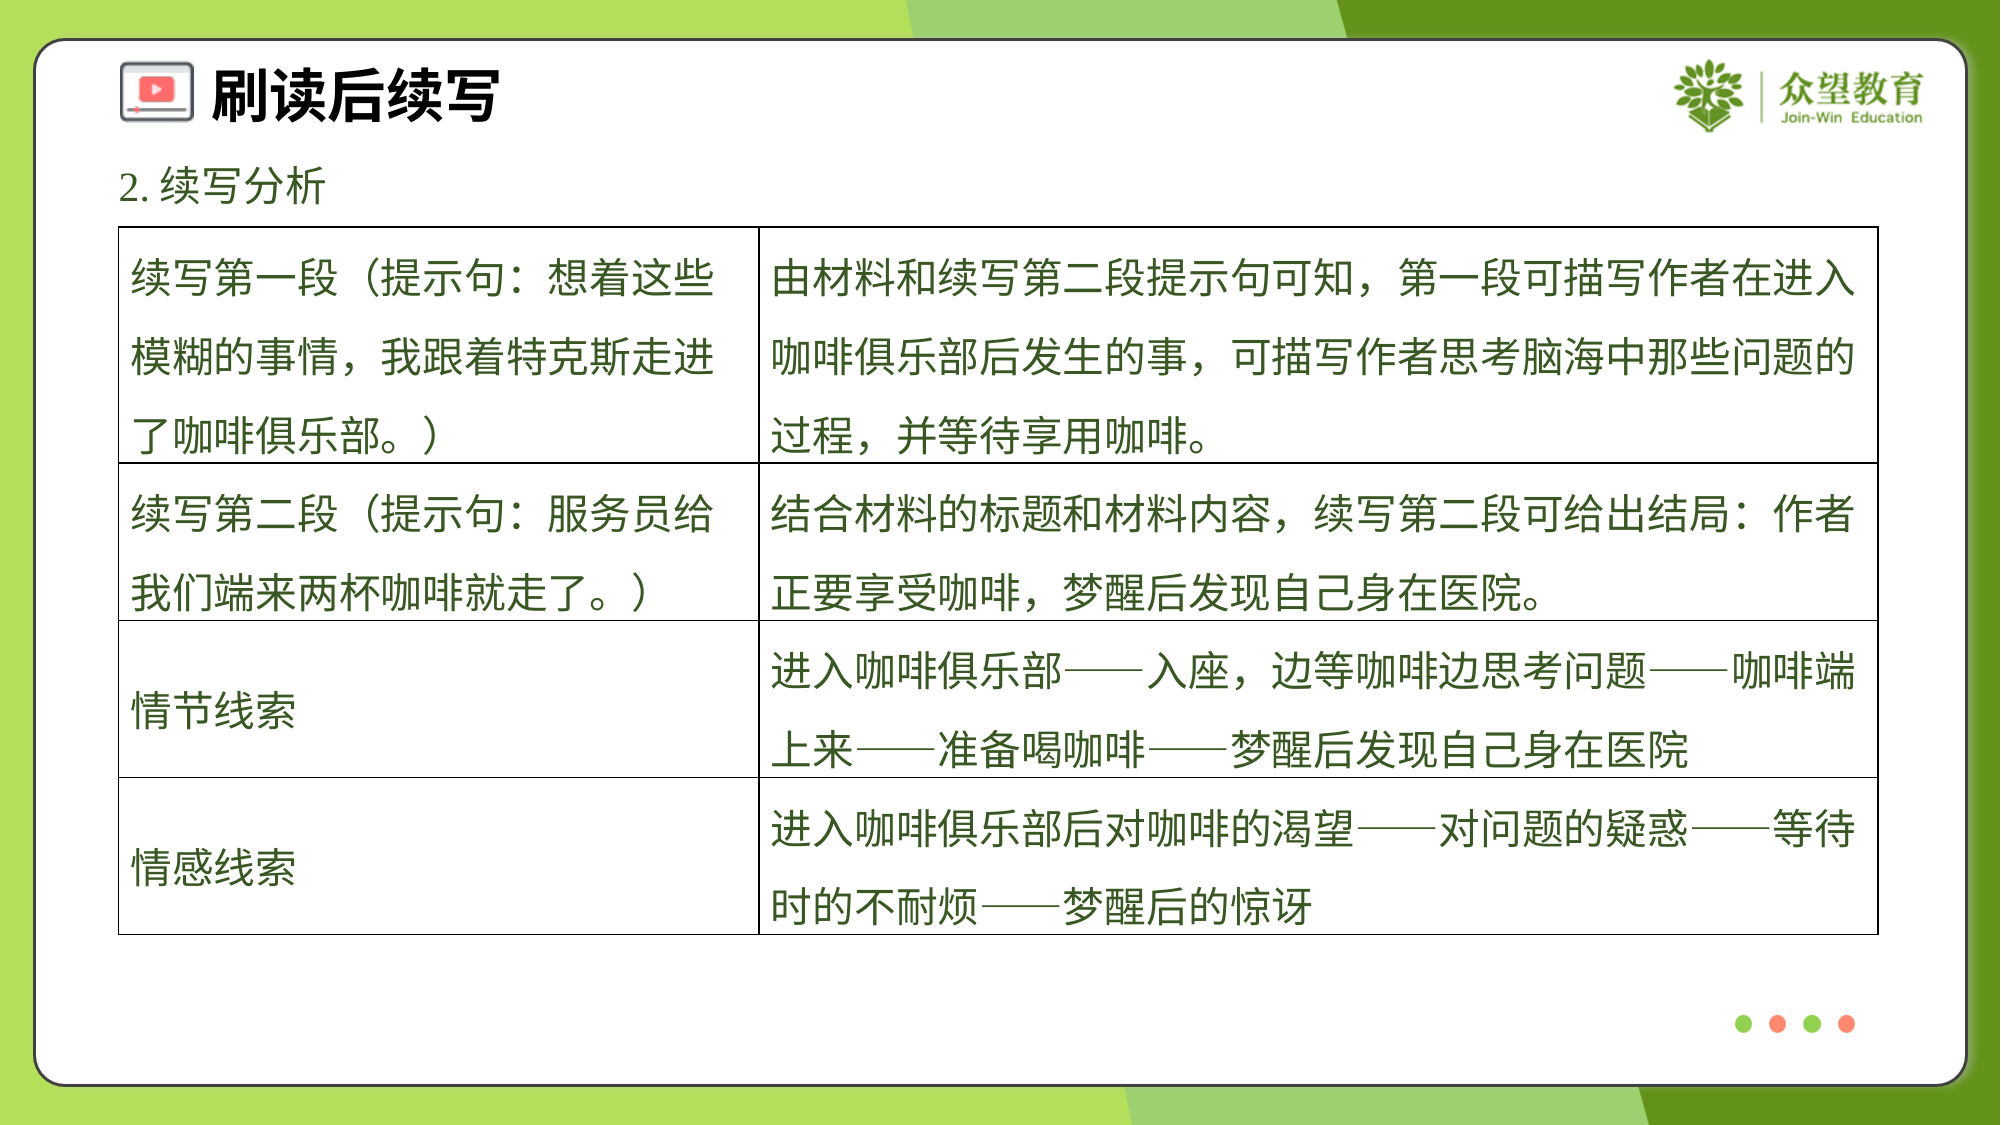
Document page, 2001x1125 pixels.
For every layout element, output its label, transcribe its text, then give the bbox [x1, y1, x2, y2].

table_cell 进入咖啡俱乐部——入座，边等咖啡边思考问题——咖啡端上来——准备喝咖啡——梦醒后发现自己身在医院 [760, 621, 1877, 777]
table_cell 情感线索 [119, 778, 758, 934]
table_cell 进入咖啡俱乐部后对咖啡的渴望——对问题的疑惑——等待时的不耐烦——梦醒后的惊讶 [760, 778, 1877, 934]
text_box 2.续写分析 [118, 147, 1883, 206]
picture [0, 0, 2000, 1125]
table_cell 续写第二段（提示句：服务员给我们端来两杯咖啡就走了。） [119, 464, 758, 620]
table_header 由材料和续写第二段提示句可知，第一段可描写作者在进入咖啡俱乐部后发生的事，可描写作者思考脑海中那些问题的过程，并等待享用咖啡。 [760, 228, 1877, 462]
table_cell 情节线索 [119, 621, 758, 777]
table_header 续写第一段（提示句：想着这些模糊的事情，我跟着特克斯走进了咖啡俱乐部。） [119, 228, 758, 462]
table_cell 结合材料的标题和材料内容，续写第二段可给出结局：作者正要享受咖啡，梦醒后发现自己身在医院。 [760, 464, 1877, 620]
